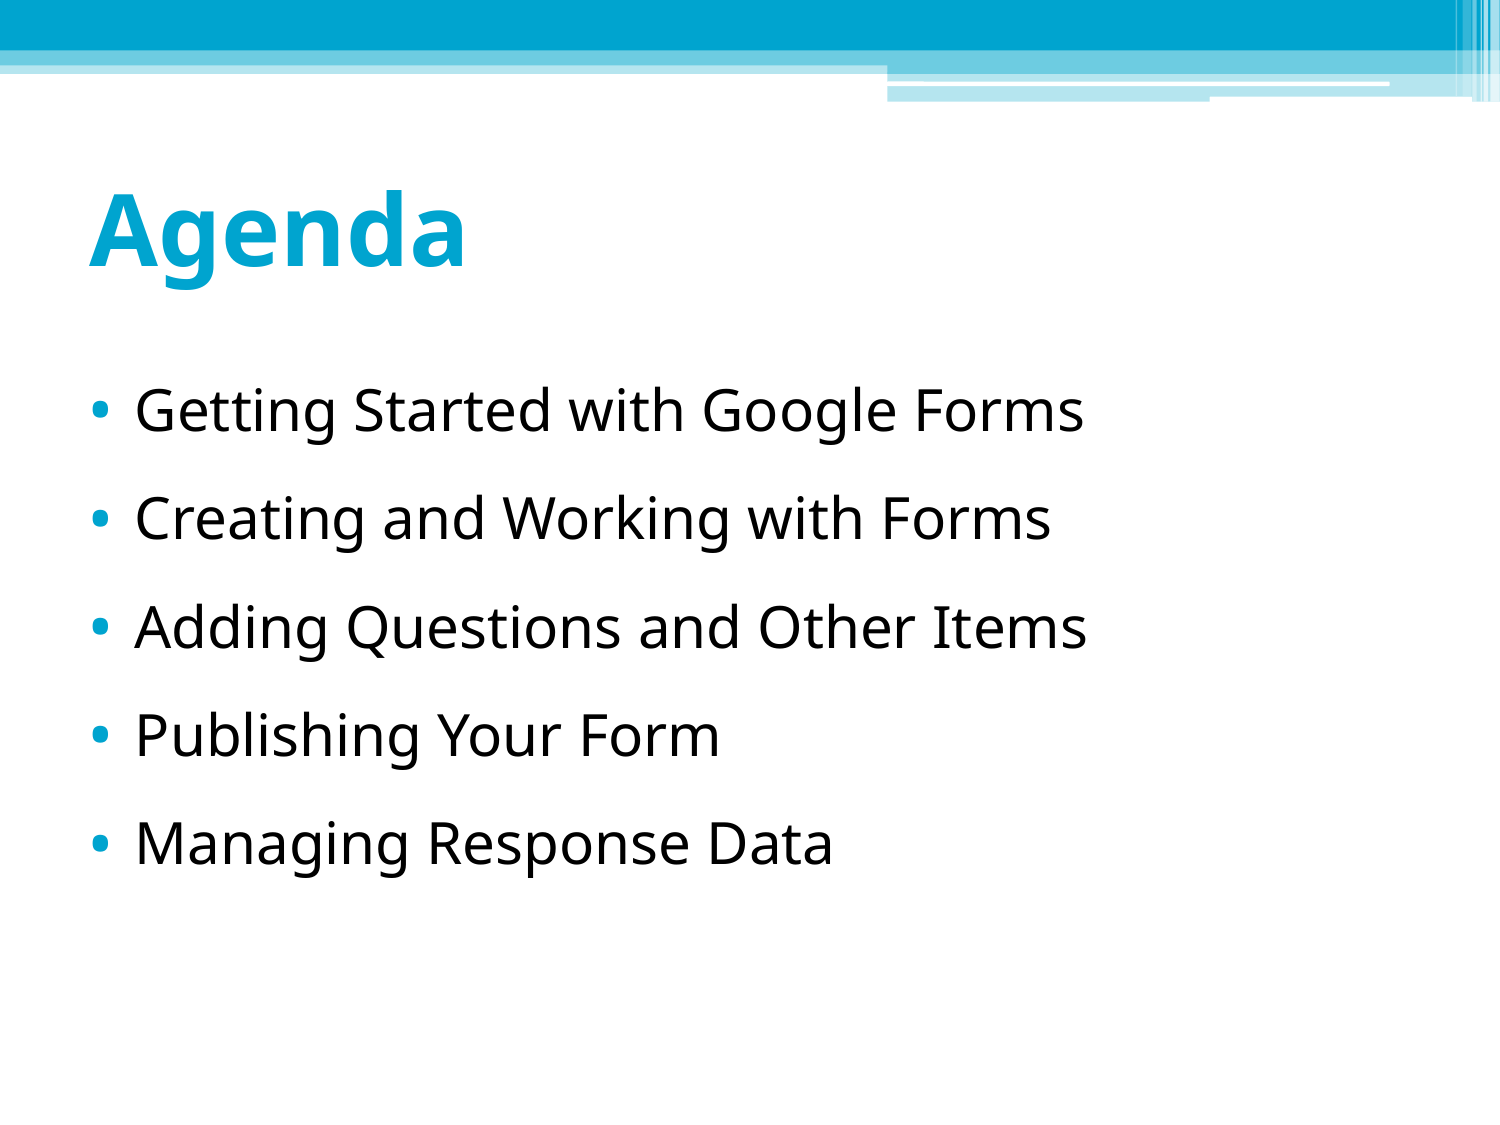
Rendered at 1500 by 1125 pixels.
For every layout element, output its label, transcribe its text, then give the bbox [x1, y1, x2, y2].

list Getting Started with Google Forms Creating and Working with Forms Adding Questions and Other Items Publishing Your Form Managing Response Data [75, 331, 1418, 1069]
title Agenda [75, 140, 1418, 313]
